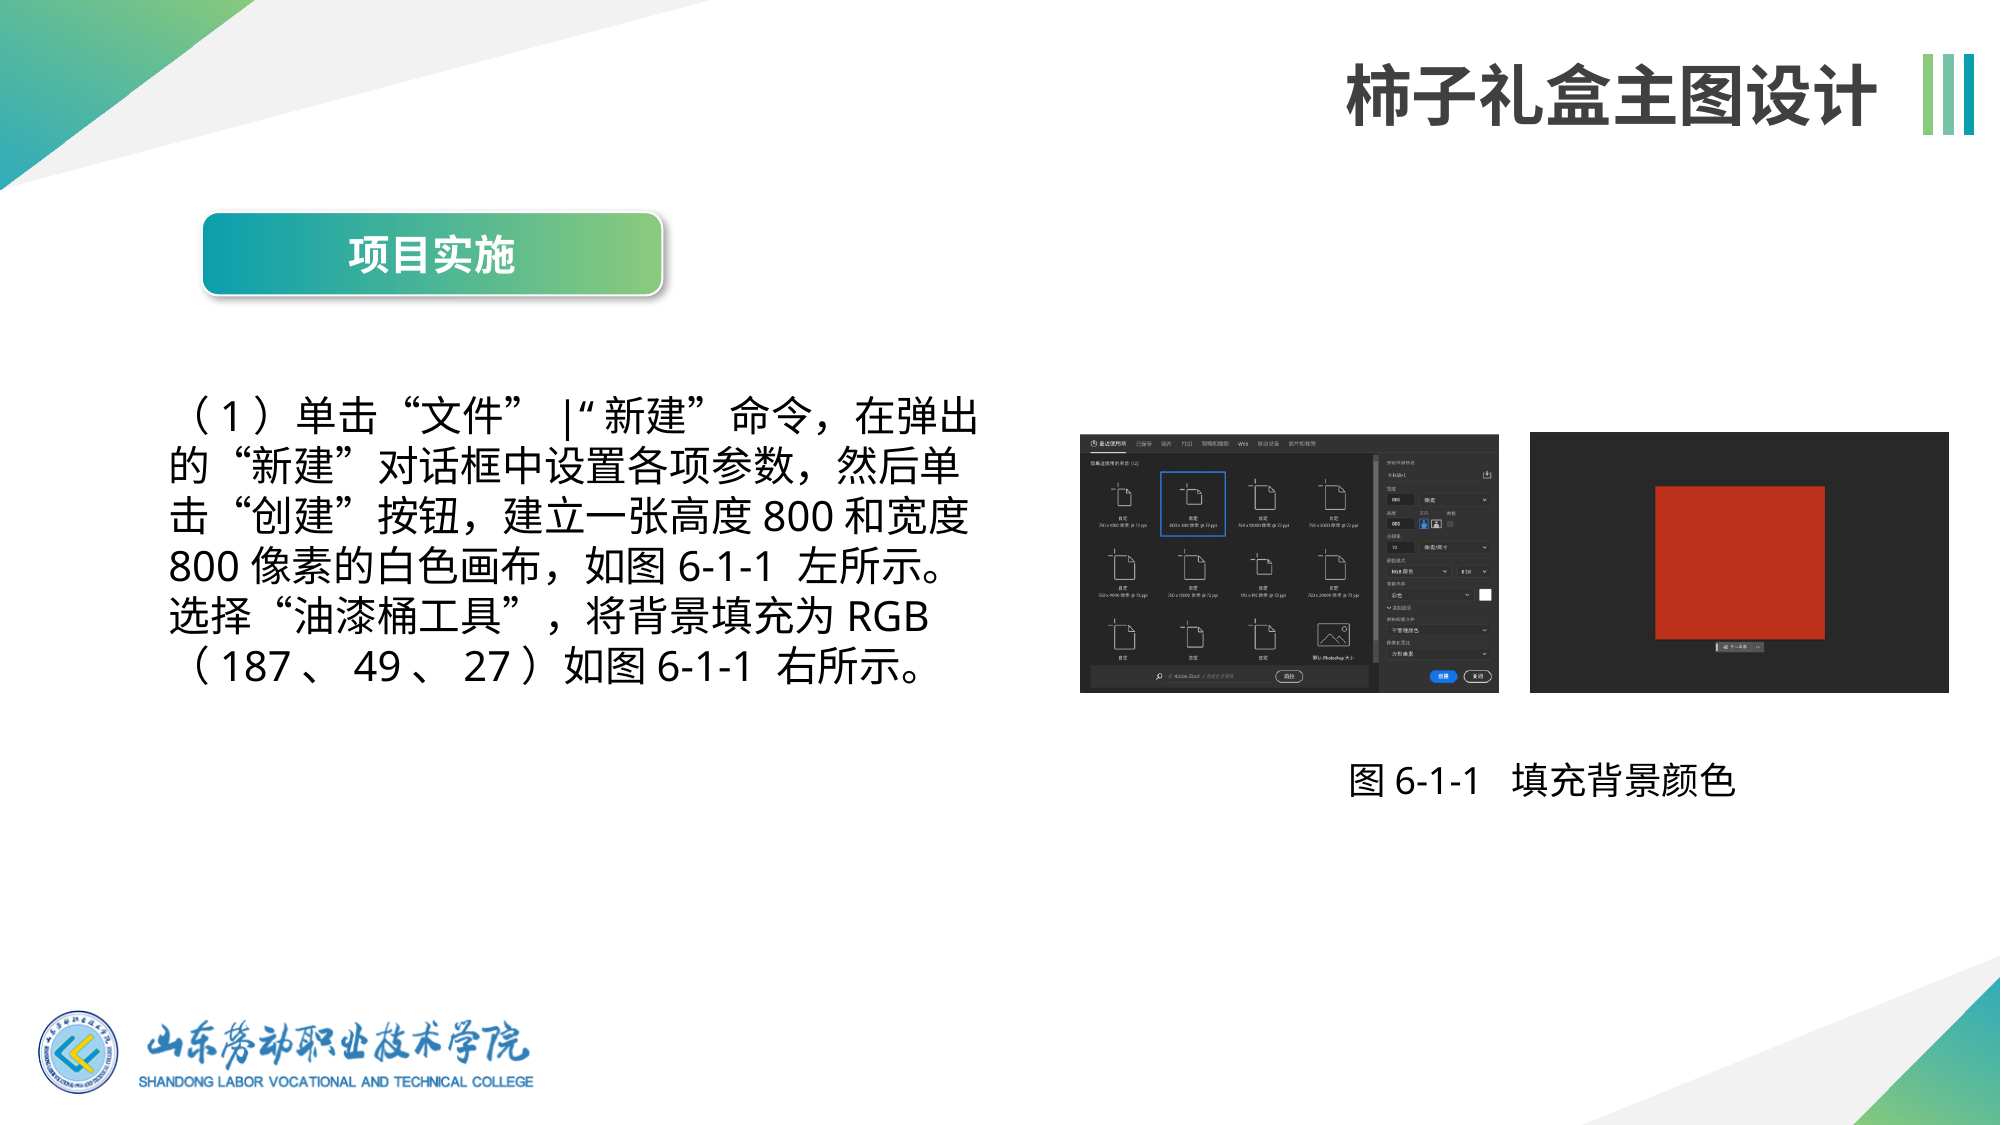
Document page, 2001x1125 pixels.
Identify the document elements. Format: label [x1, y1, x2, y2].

picture [38, 1010, 550, 1094]
text_box [1928, 54, 1969, 136]
text_box [153, 212, 711, 337]
text_box [0, 0, 2000, 1125]
picture [1080, 434, 1499, 693]
picture [1530, 432, 1949, 693]
